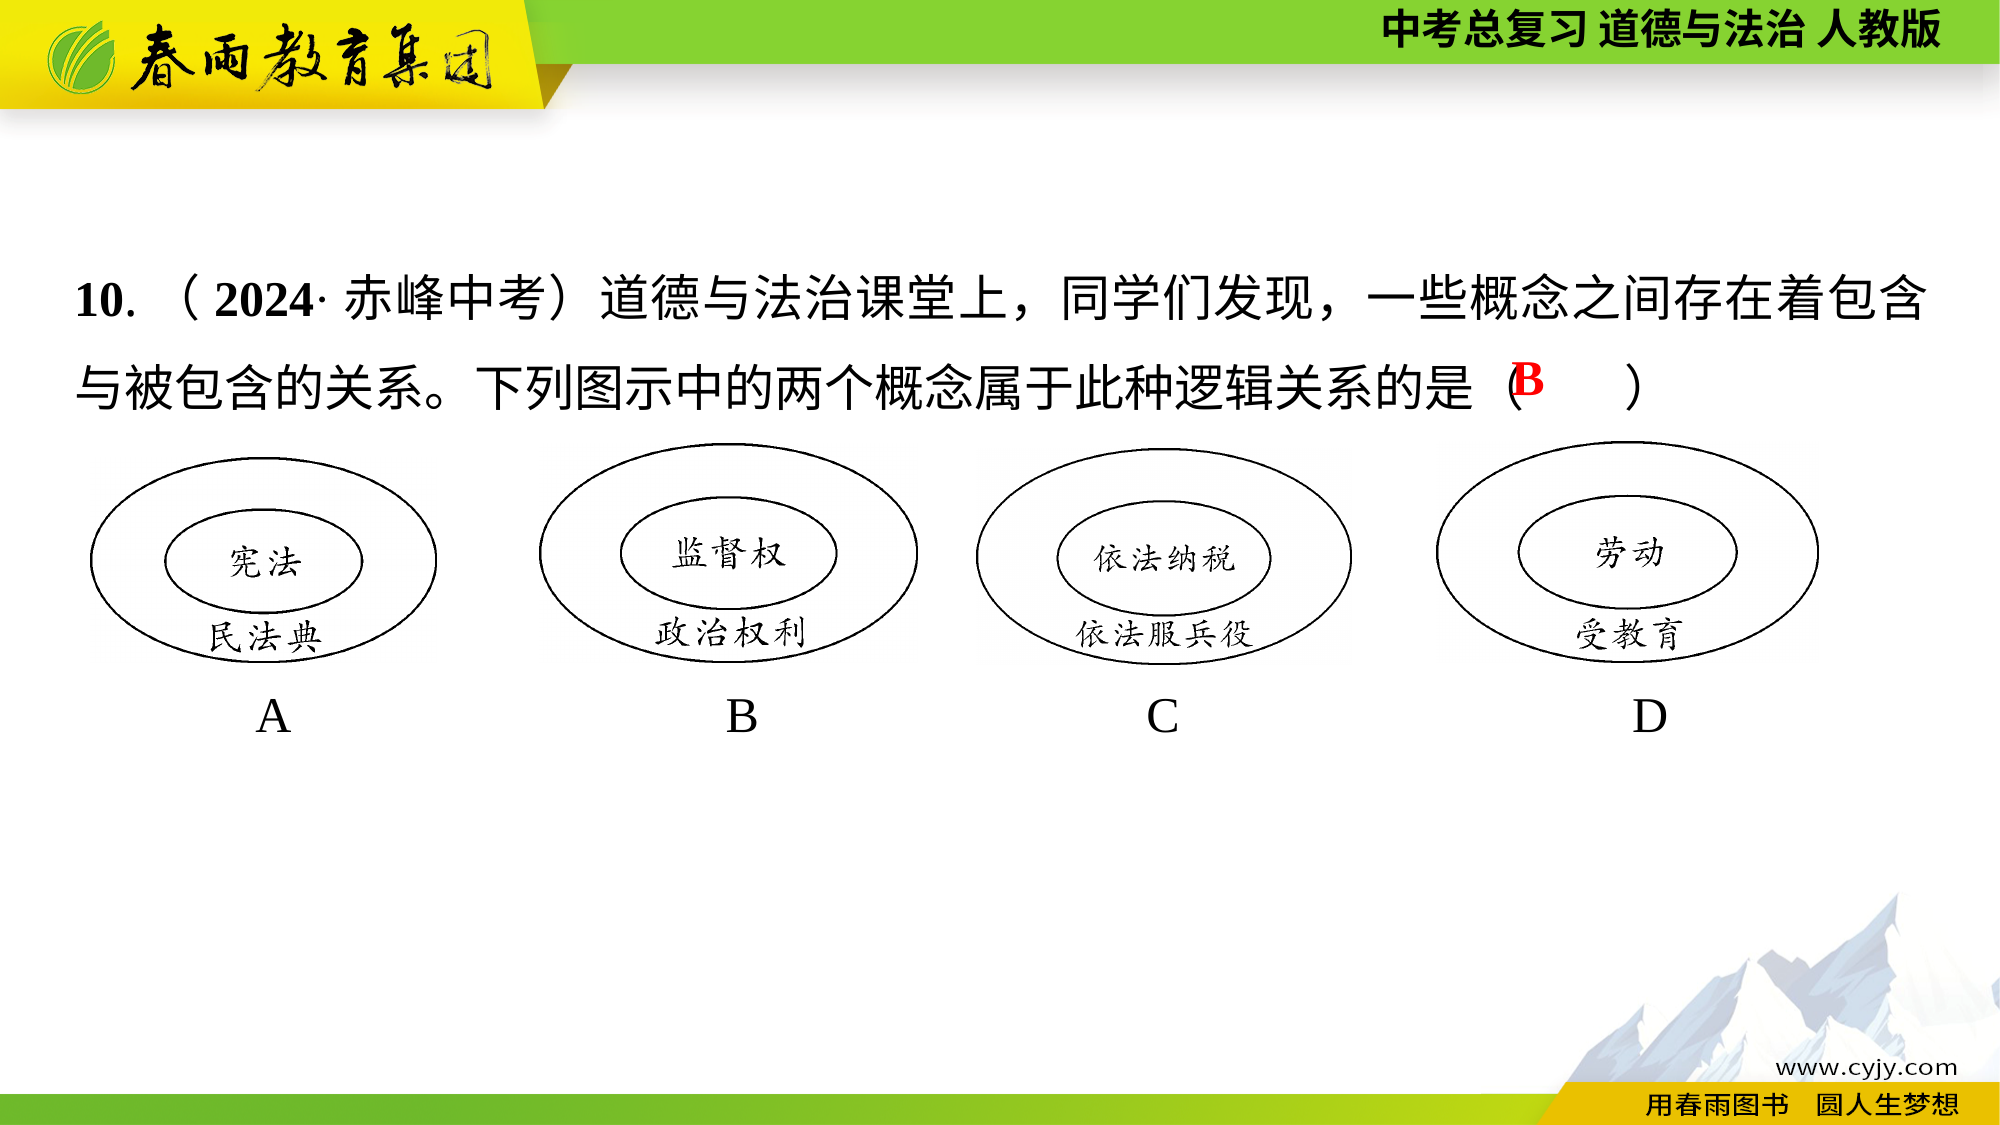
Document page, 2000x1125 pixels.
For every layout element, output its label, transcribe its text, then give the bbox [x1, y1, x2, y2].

list 10.（2024·赤峰中考）道德与法治课堂上，同学们发现，一些概念之间存在着包含与被包含的关系。下列图示中的两个概念属于此种逻辑关系的是（ ） [59, 229, 1944, 415]
text_box B [1496, 337, 1560, 413]
picture [0, 0, 2000, 1125]
text_box A B C D [78, 645, 1922, 751]
